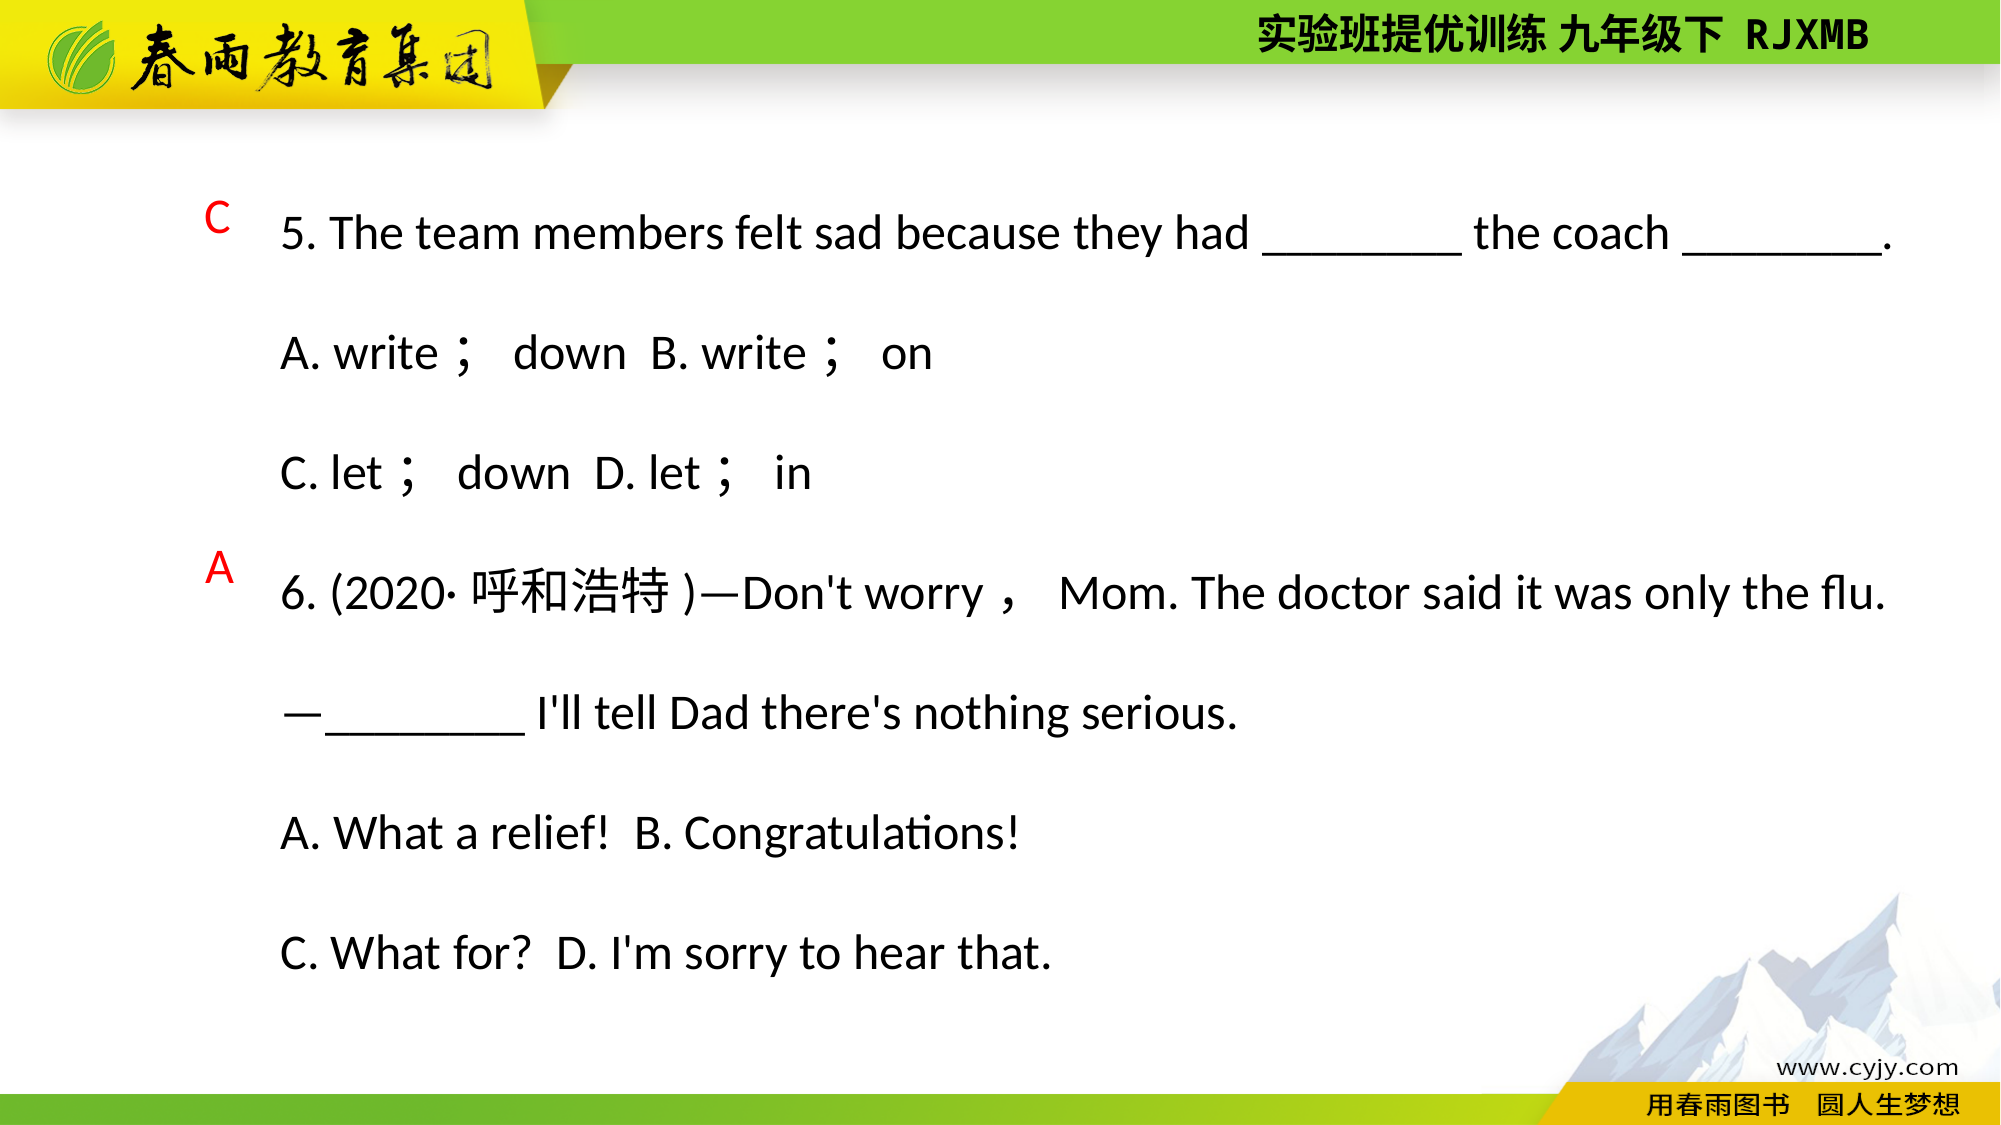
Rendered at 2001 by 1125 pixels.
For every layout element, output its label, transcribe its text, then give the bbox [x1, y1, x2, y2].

text_box 5. The team members felt sad because they had ________ the coach ________. A. write；down B. write；on C. let；down D. let；in 6. (2020·呼和浩特)—Don't worry，Mom. The doctor said it was only the flu. —________ I'll tell Dad there's nothing serious. A. What a relief! B. Congratulations! C. What for? D. I'm sorry to hear that. [165, 132, 1950, 987]
text_box A [190, 525, 250, 601]
picture [0, 0, 2001, 1125]
text_box C [190, 175, 247, 251]
